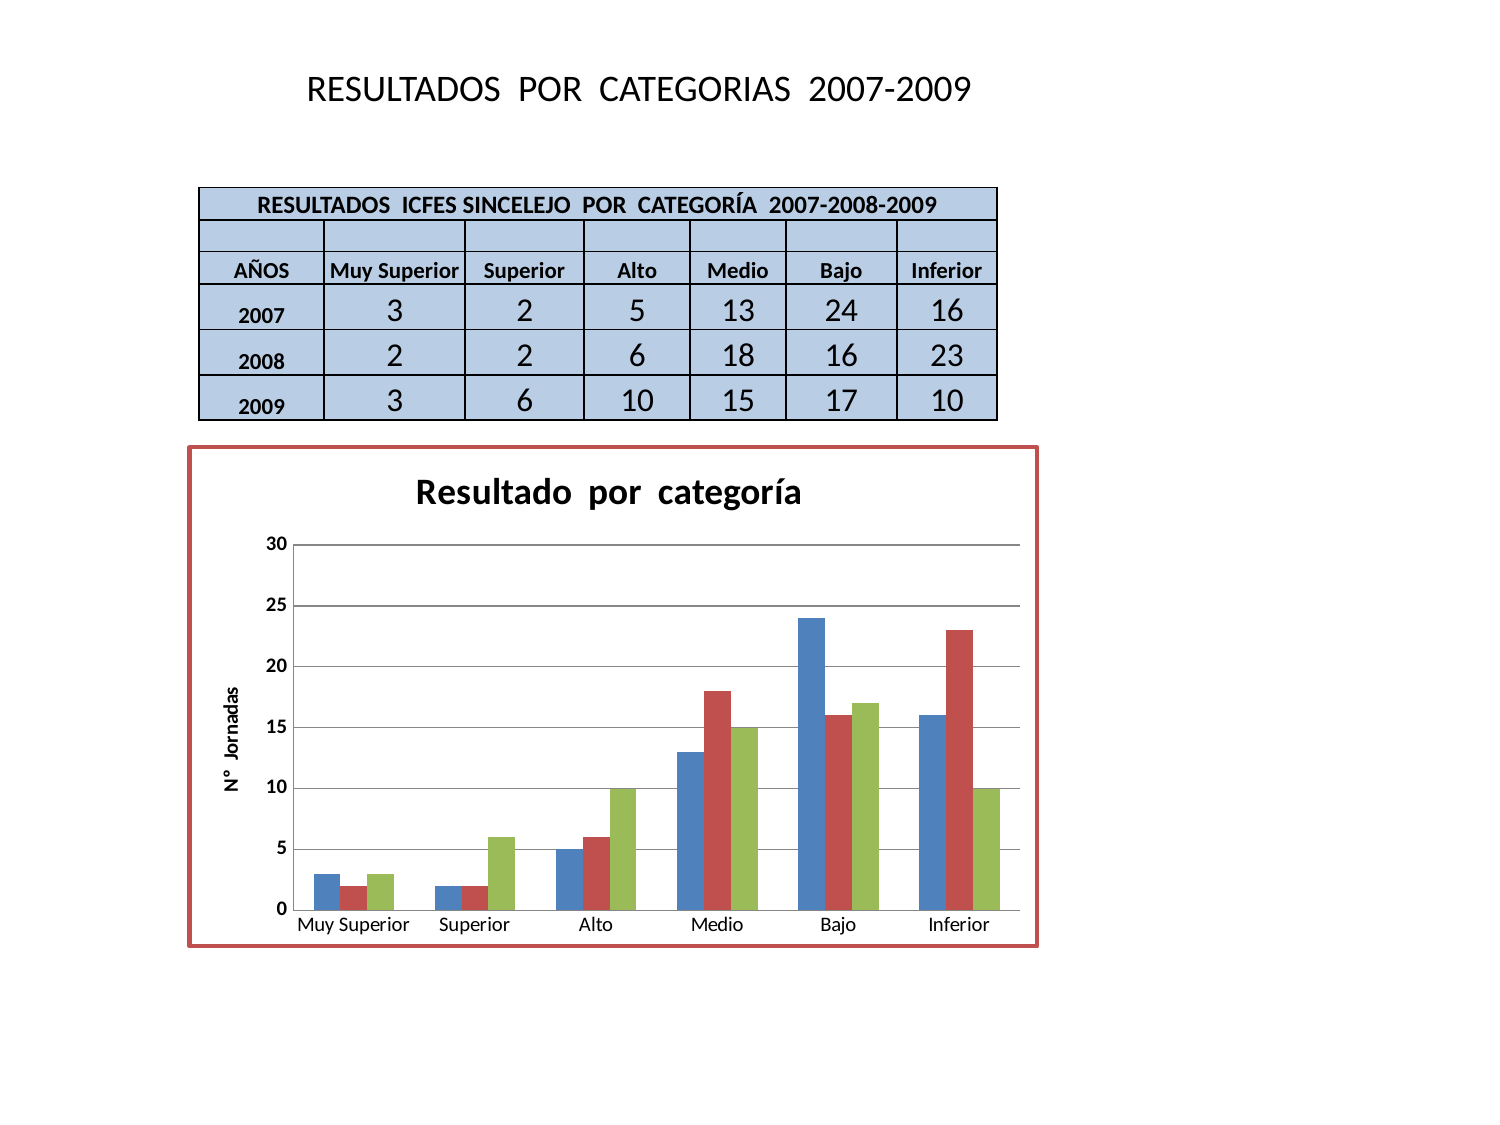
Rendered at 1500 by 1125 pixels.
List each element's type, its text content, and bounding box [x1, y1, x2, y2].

table_cell 3 [325, 376, 464, 419]
table_cell 3 [325, 285, 464, 329]
table_cell 16 [787, 330, 896, 374]
table_cell [585, 221, 689, 251]
table_cell 5 [585, 285, 689, 329]
table_cell [787, 221, 896, 251]
table_header RESULTADOS ICFES SINCELEJO POR CATEGORÍA 2007-2008-2009 [200, 188, 996, 219]
table_cell 2 [325, 330, 464, 374]
table_cell 16 [898, 285, 996, 329]
table_cell Inferior [898, 252, 996, 283]
table_cell Bajo [787, 252, 896, 283]
table_cell 2 [466, 330, 583, 374]
table_cell 17 [787, 376, 896, 419]
table_cell Medio [691, 252, 785, 283]
table_cell 2 [466, 285, 583, 329]
table_cell 6 [585, 330, 689, 374]
table_cell 15 [691, 376, 785, 419]
table_cell [200, 221, 323, 251]
table_cell 13 [691, 285, 785, 329]
table_cell [898, 221, 996, 251]
table_cell 24 [787, 285, 896, 329]
table_cell [691, 221, 785, 251]
table_cell AÑOS [200, 252, 323, 283]
table_cell 2008 [200, 330, 323, 374]
table_cell [325, 221, 464, 251]
table_cell [466, 221, 583, 251]
table_cell 2009 [200, 376, 323, 419]
table_cell 6 [466, 376, 583, 419]
table_cell Superior [466, 252, 583, 283]
table_cell Muy Superior [325, 252, 464, 283]
text_box RESULTADOS POR CATEGORIAS 2007-2009 [291, 56, 1004, 117]
table_cell 23 [898, 330, 996, 374]
table_cell 18 [691, 330, 785, 374]
table_cell 2007 [200, 285, 323, 329]
table_cell 10 [898, 376, 996, 419]
chart [187, 445, 1040, 949]
table_cell Alto [585, 252, 689, 283]
table_cell 10 [585, 376, 689, 419]
